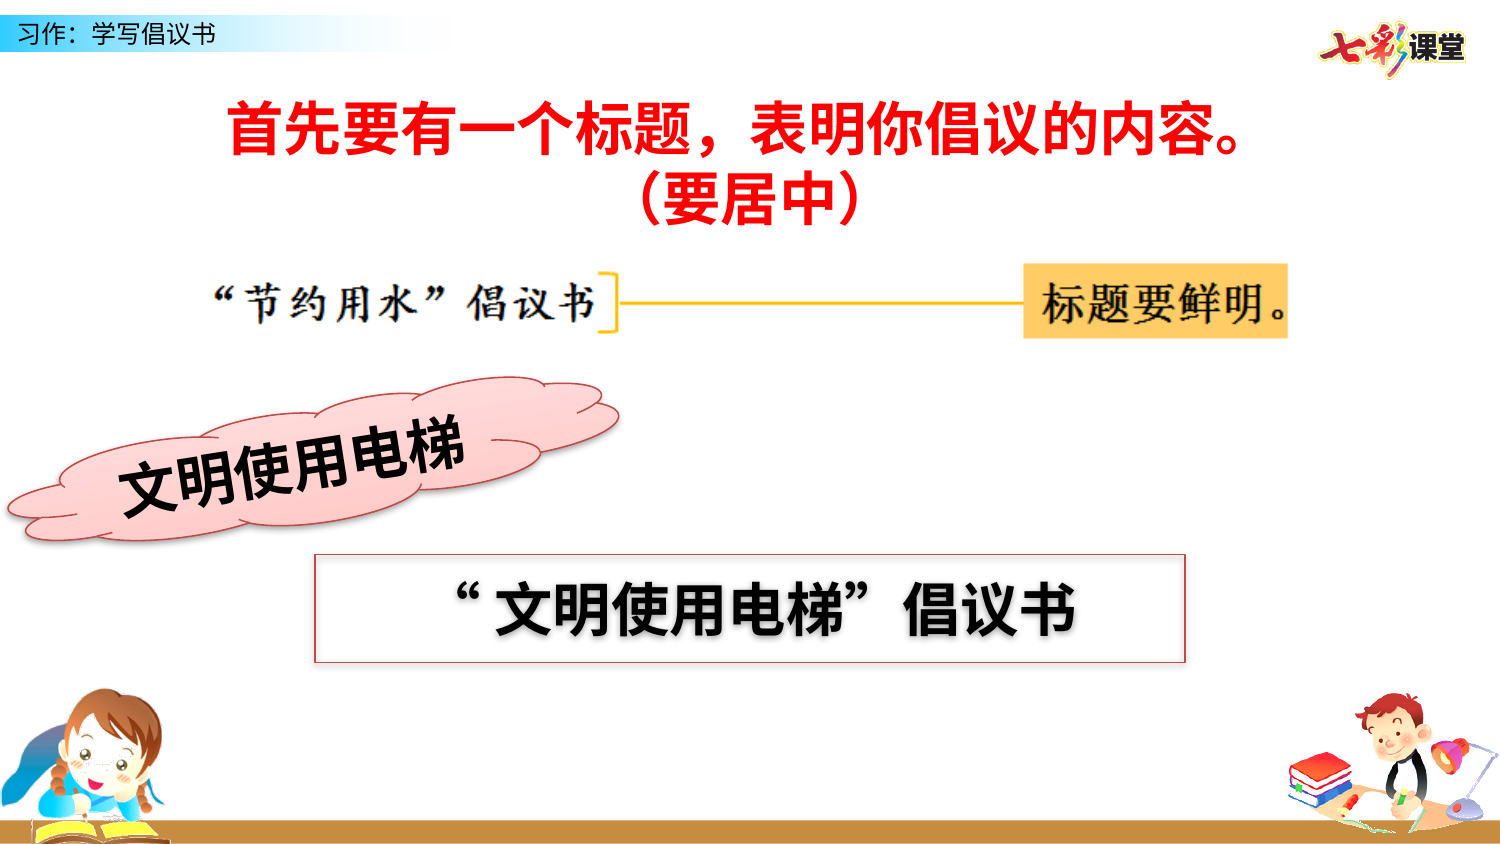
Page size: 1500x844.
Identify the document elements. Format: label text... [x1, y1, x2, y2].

picture [1284, 648, 1500, 844]
text_box 首先要有一个标题，表明你倡议的内容。（要居中） [209, 84, 1290, 240]
picture [0, 648, 180, 844]
text_box “文明使用电梯”倡议书 [314, 554, 1186, 663]
picture [201, 259, 1299, 345]
text_box 文明使用电梯 [7, 376, 620, 542]
picture [1316, 20, 1468, 80]
